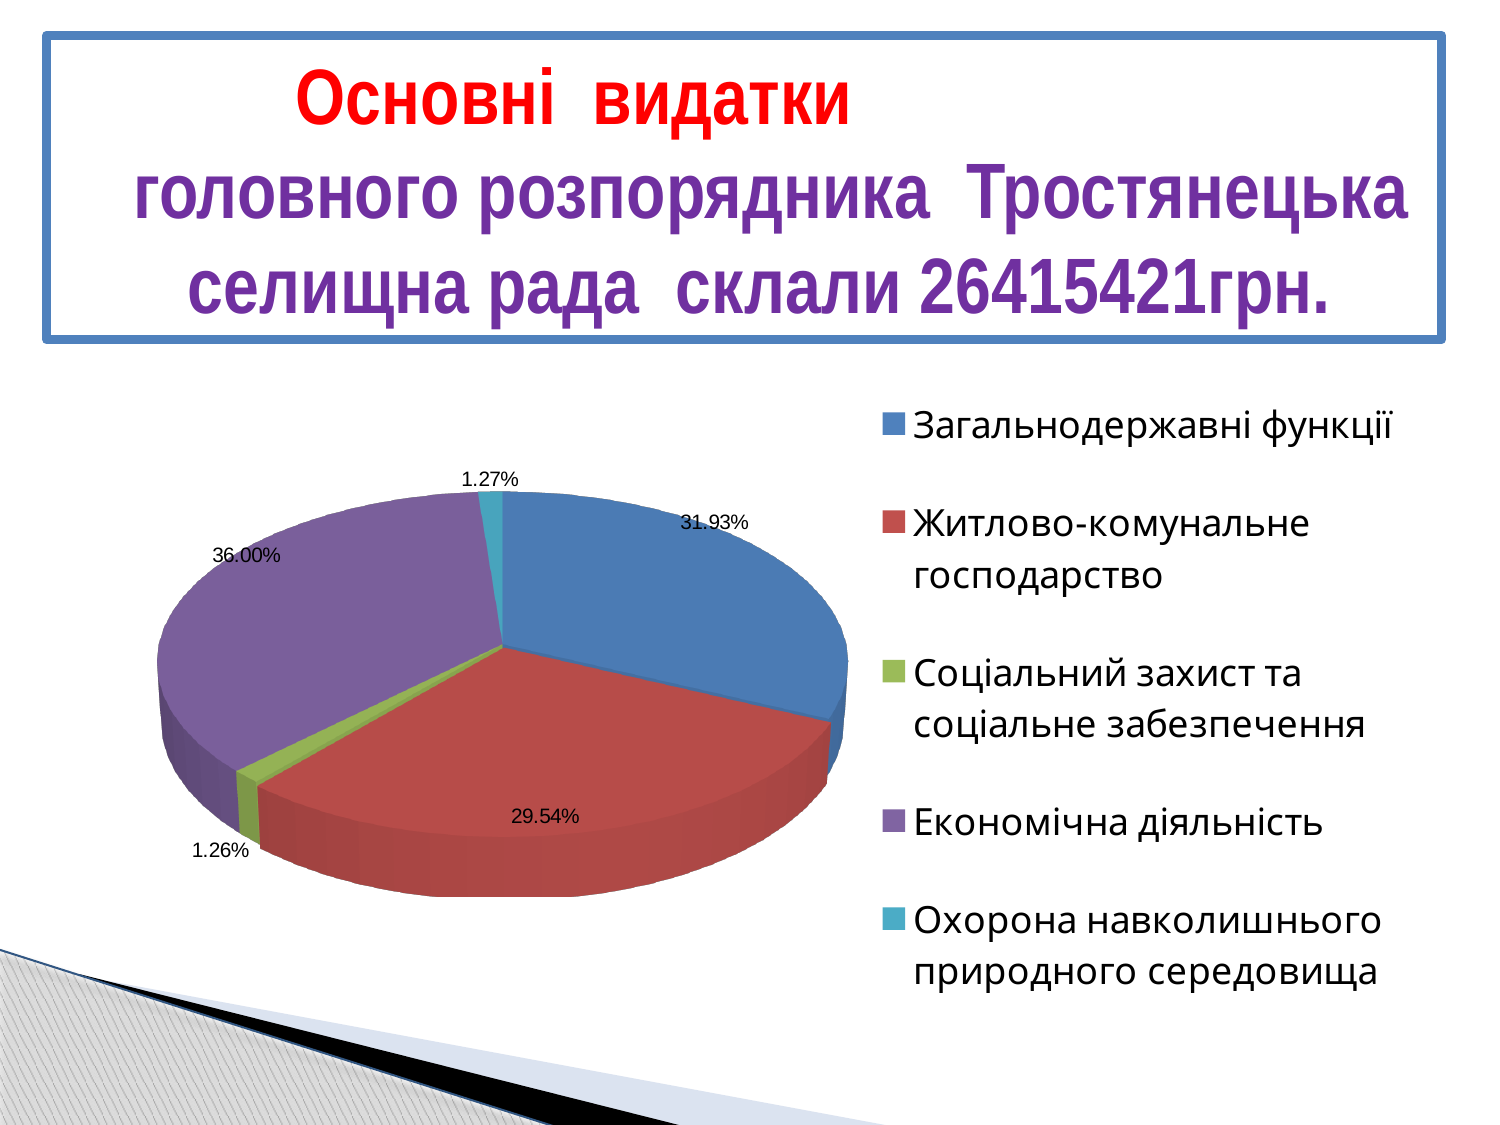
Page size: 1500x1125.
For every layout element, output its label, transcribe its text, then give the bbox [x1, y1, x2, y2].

chart [58, 351, 1454, 1079]
title Основні видатки головного розпорядника Тростянецька селищна рада склали 26415421грн. [42, 31, 1446, 344]
